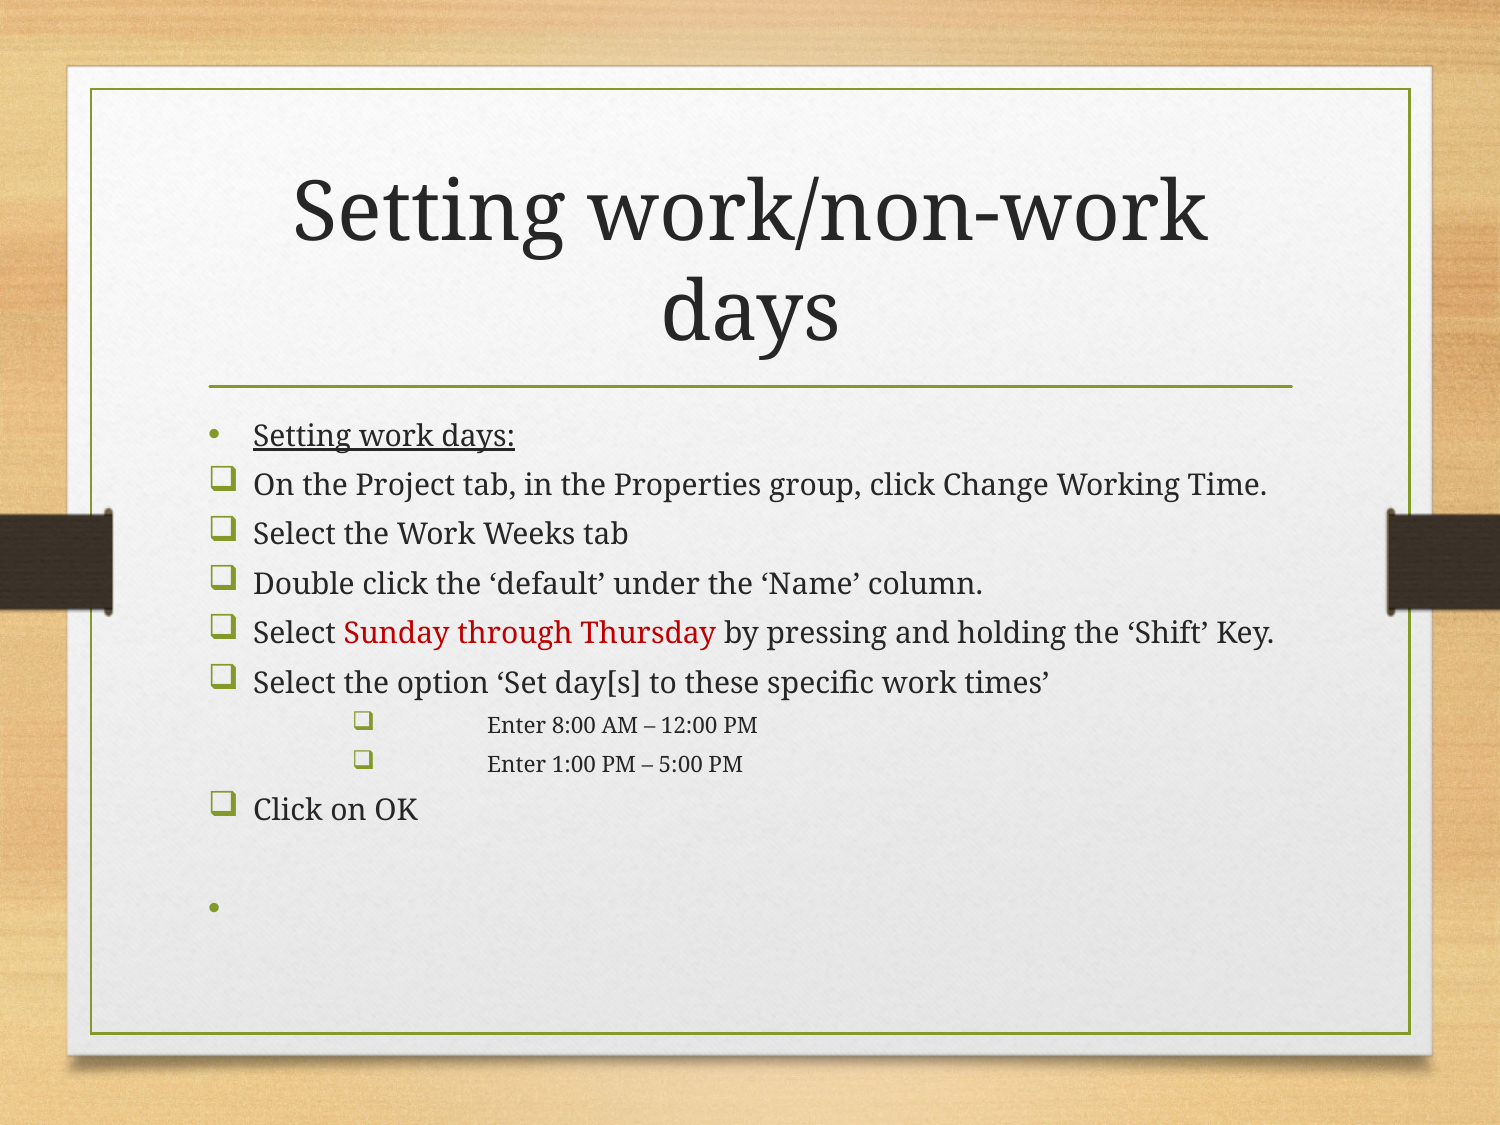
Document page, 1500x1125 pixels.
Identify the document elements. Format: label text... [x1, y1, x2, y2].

title Setting work/non-work days [193, 150, 1309, 365]
picture [0, 0, 1500, 1125]
list Setting work days: On the Project tab, in the Properties group, click Change Working Time. Select the Work Weeks tab Double click the ‘default’ under the ‘Name’ column. Select Sunday through Thursday by pressing and holding the ‘Shift’ Key. Select the option ‘Set day[s] to these specific work times’ Enter 8:00 AM – 12:00 PM Enter 1:00 PM – 5:00 PM Click on OK [193, 408, 1309, 974]
